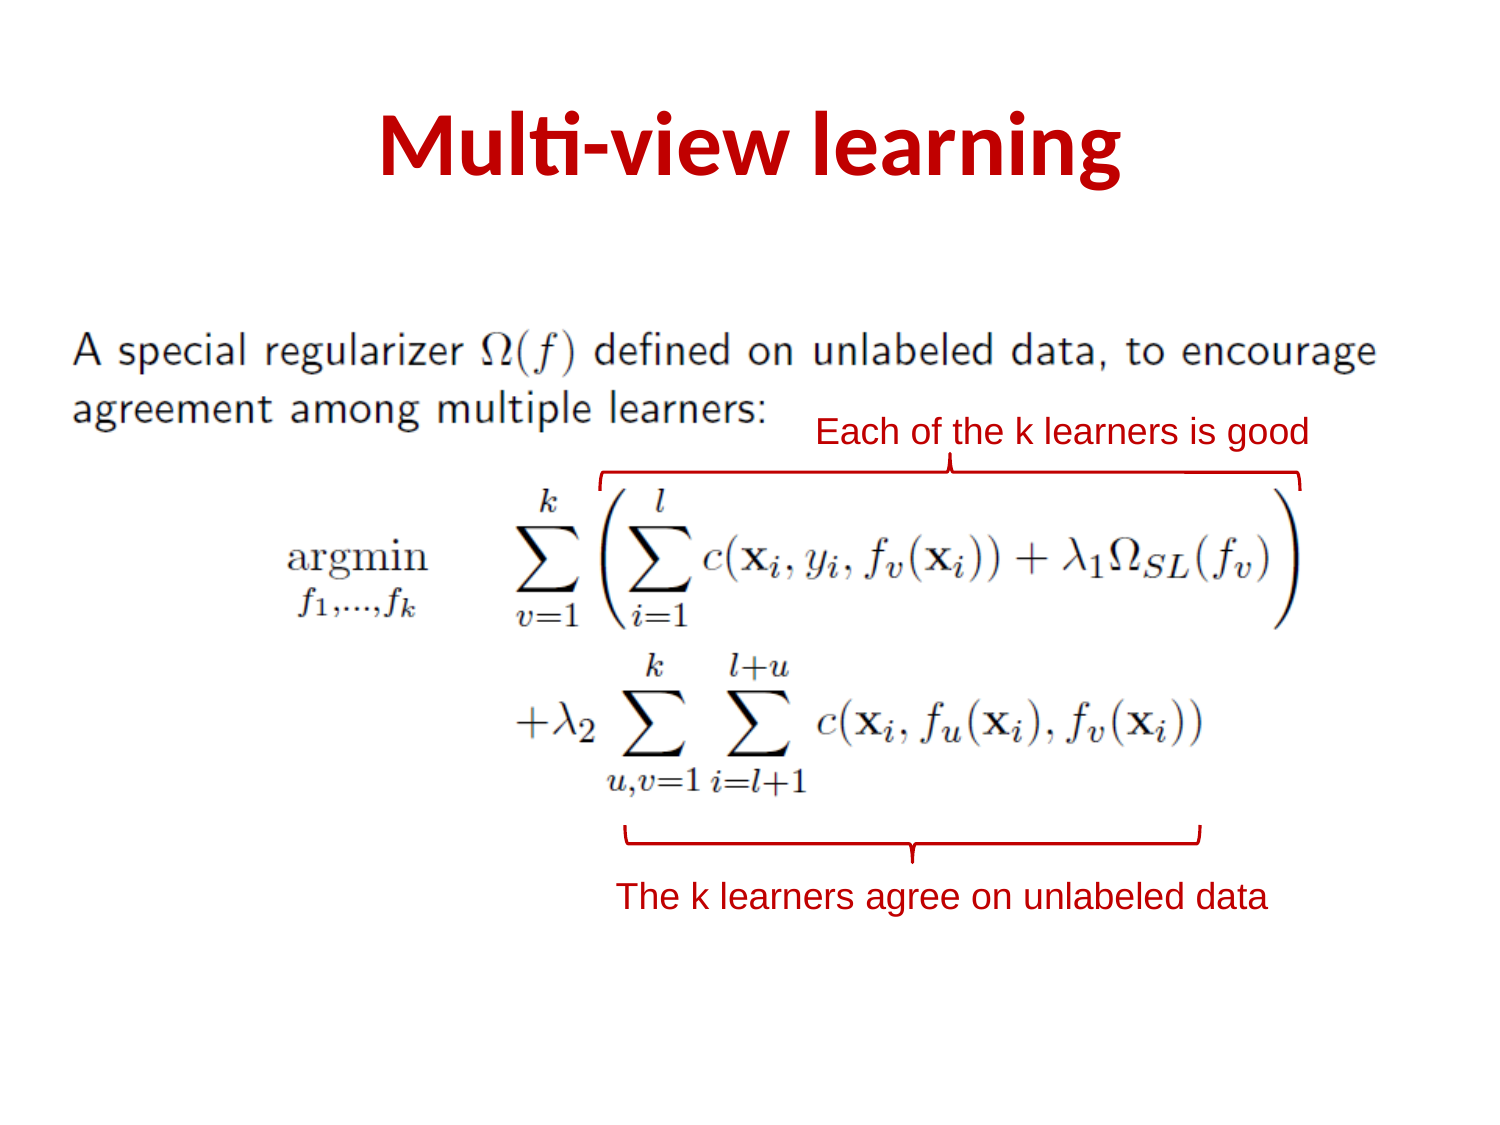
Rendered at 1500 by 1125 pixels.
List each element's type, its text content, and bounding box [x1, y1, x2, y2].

title Multi-view learning [75, 45, 1425, 233]
text_box The k learners agree on unlabeled data [600, 864, 1284, 925]
picture [49, 287, 1451, 838]
text_box [909, 846, 916, 864]
